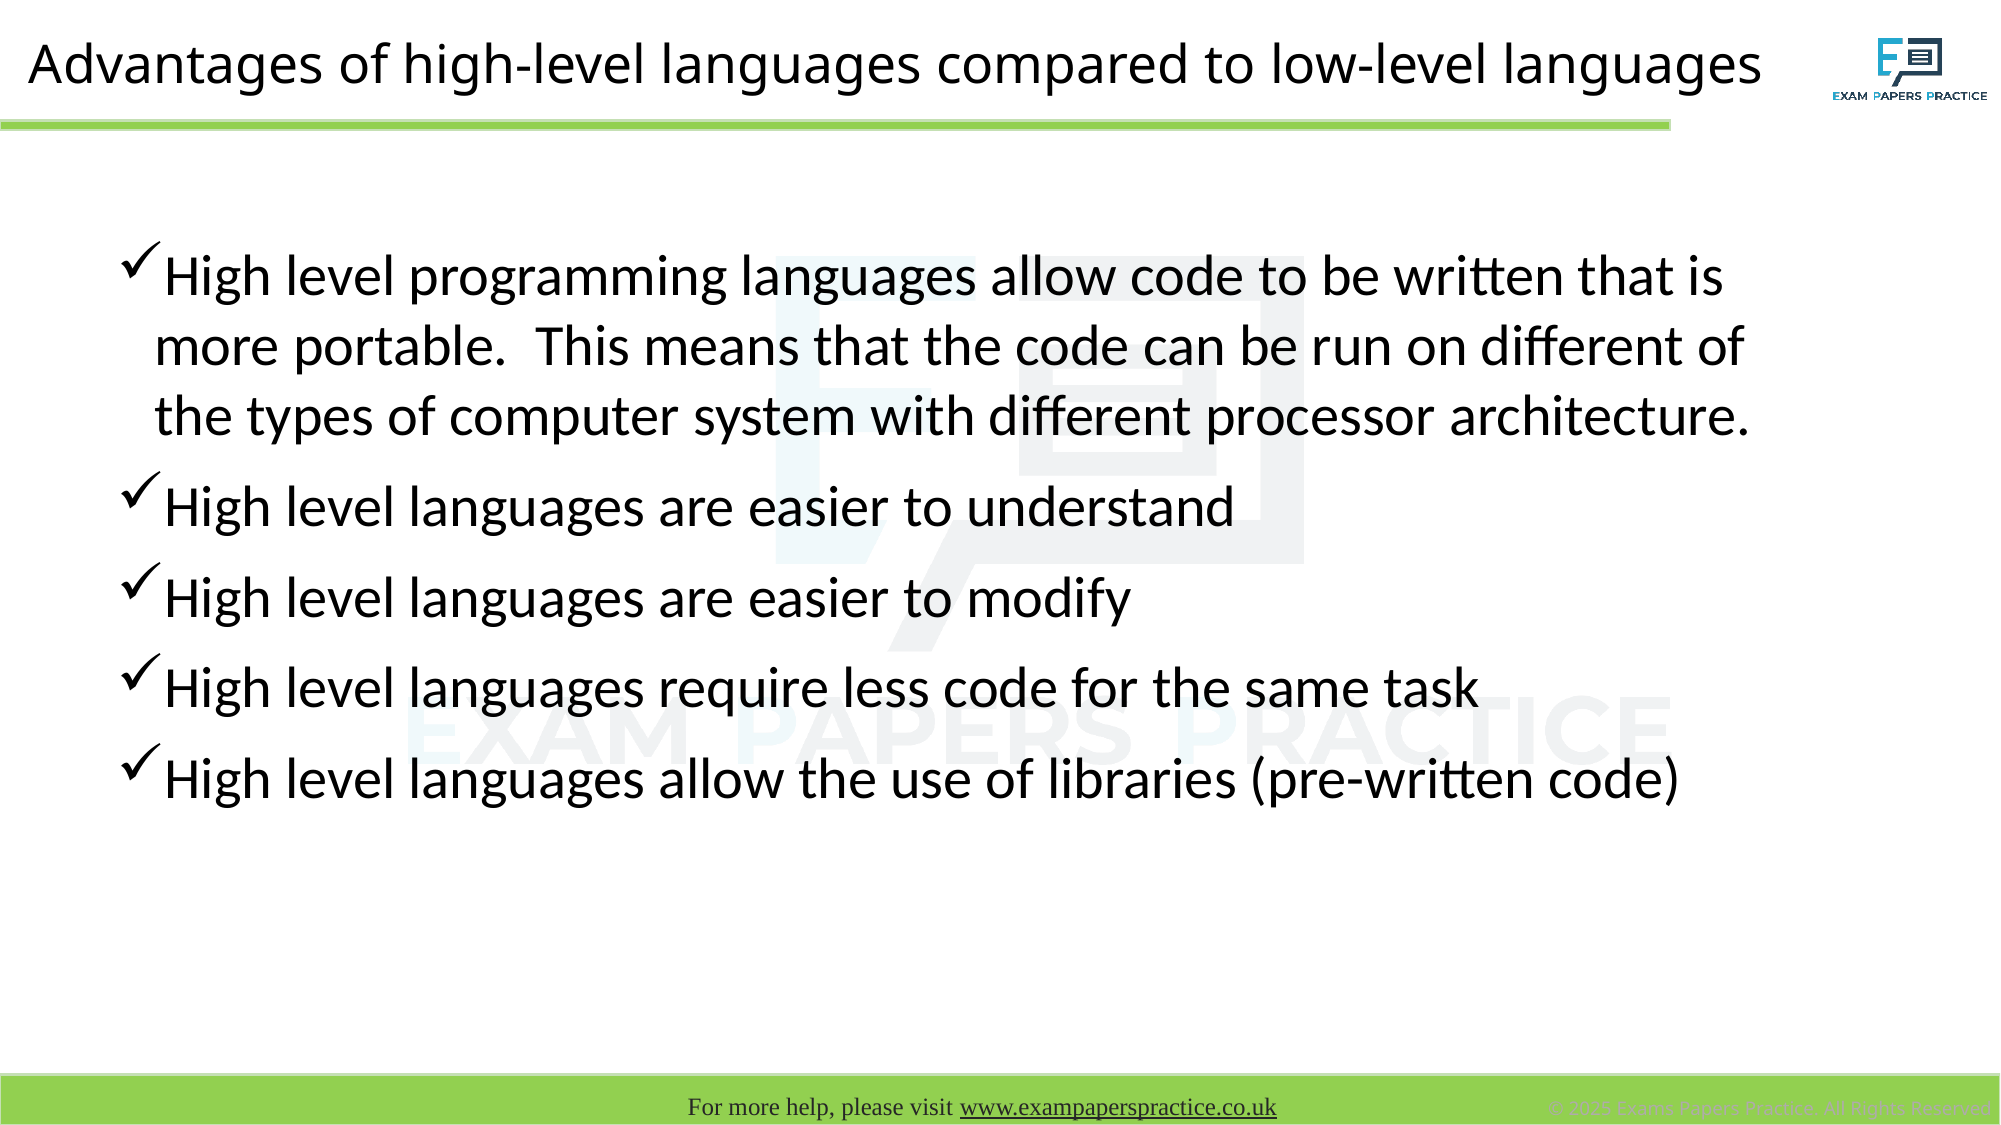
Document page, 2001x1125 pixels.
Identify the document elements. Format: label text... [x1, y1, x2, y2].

title Advantages of high-level languages compared to low-level languages [0, 11, 1863, 121]
list High level programming languages allow code to be written that is more portable. This means that the code can be run on different of the types of computer system with different processor architecture. High level languages are easier to understand High level languages are easier to modify High level languages require less code for the same task High level languages allow the use of libraries (pre-written code) [101, 230, 1827, 944]
